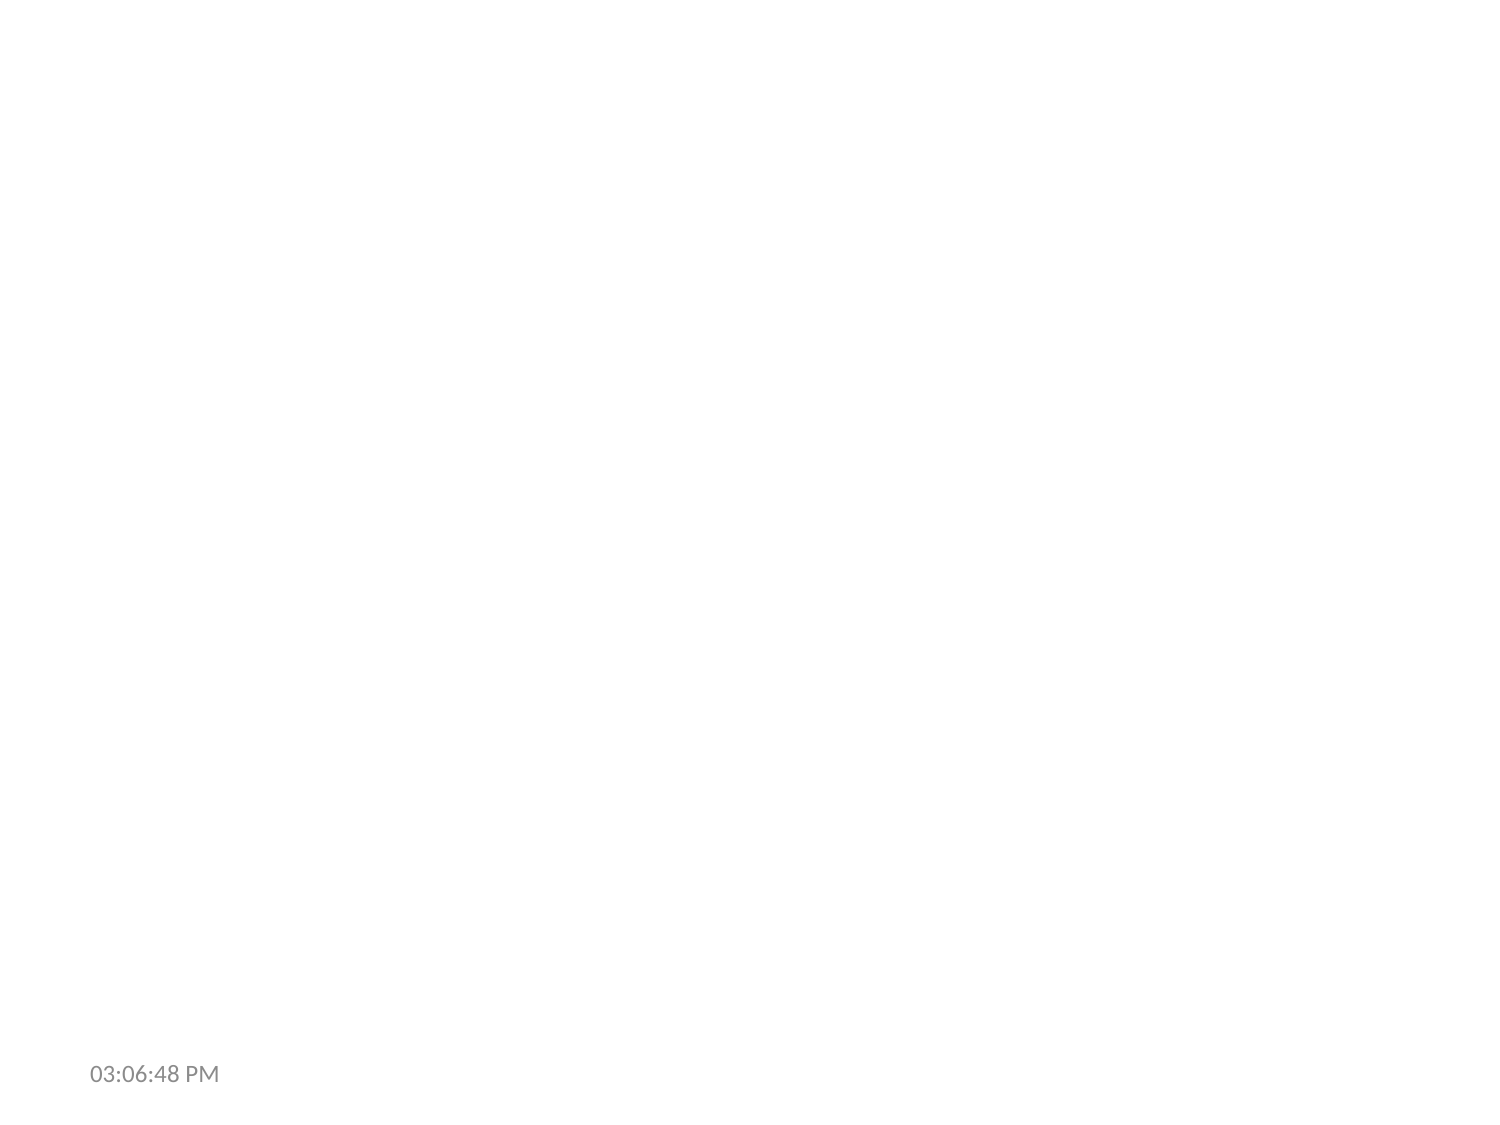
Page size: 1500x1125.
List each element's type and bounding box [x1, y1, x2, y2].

slide_number [75, 1042, 425, 1103]
